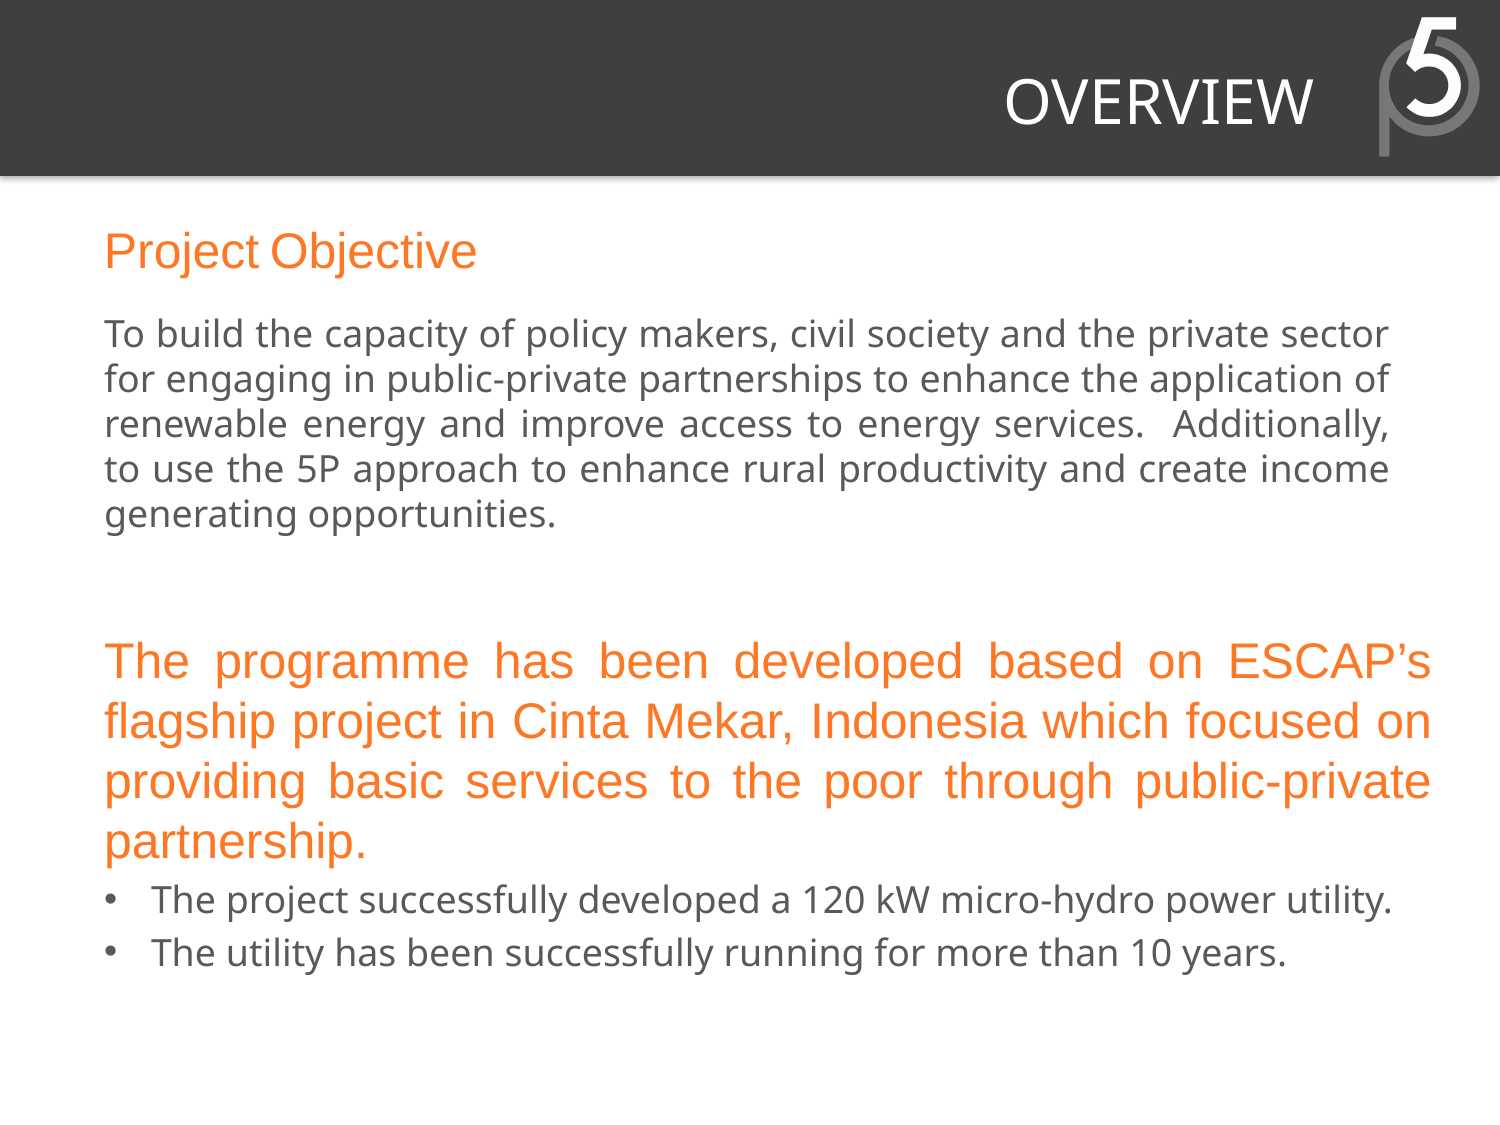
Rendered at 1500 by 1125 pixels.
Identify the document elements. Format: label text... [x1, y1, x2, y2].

text_box Project Objective [89, 210, 503, 331]
subtitle To build the capacity of policy makers, civil society and the private sector for engaging in public-private partnerships to enhance the application of renewable energy and improve access to energy services. Additionally, to use the 5P approach to enhance rural productivity and create income generating opportunities. [89, 242, 1407, 620]
picture [1368, 6, 1492, 171]
text_box The programme has been developed based on ESCAP’s flagship project in Cinta Mekar, Indonesia which focused on providing basic services to the poor through public-private partnership. The project successfully developed a 120 kW micro-hydro power utility. The utility has been successfully running for more than 10 years. [89, 620, 1448, 1091]
text_box [0, 0, 1500, 177]
title OVERVIEW [177, 26, 1330, 173]
